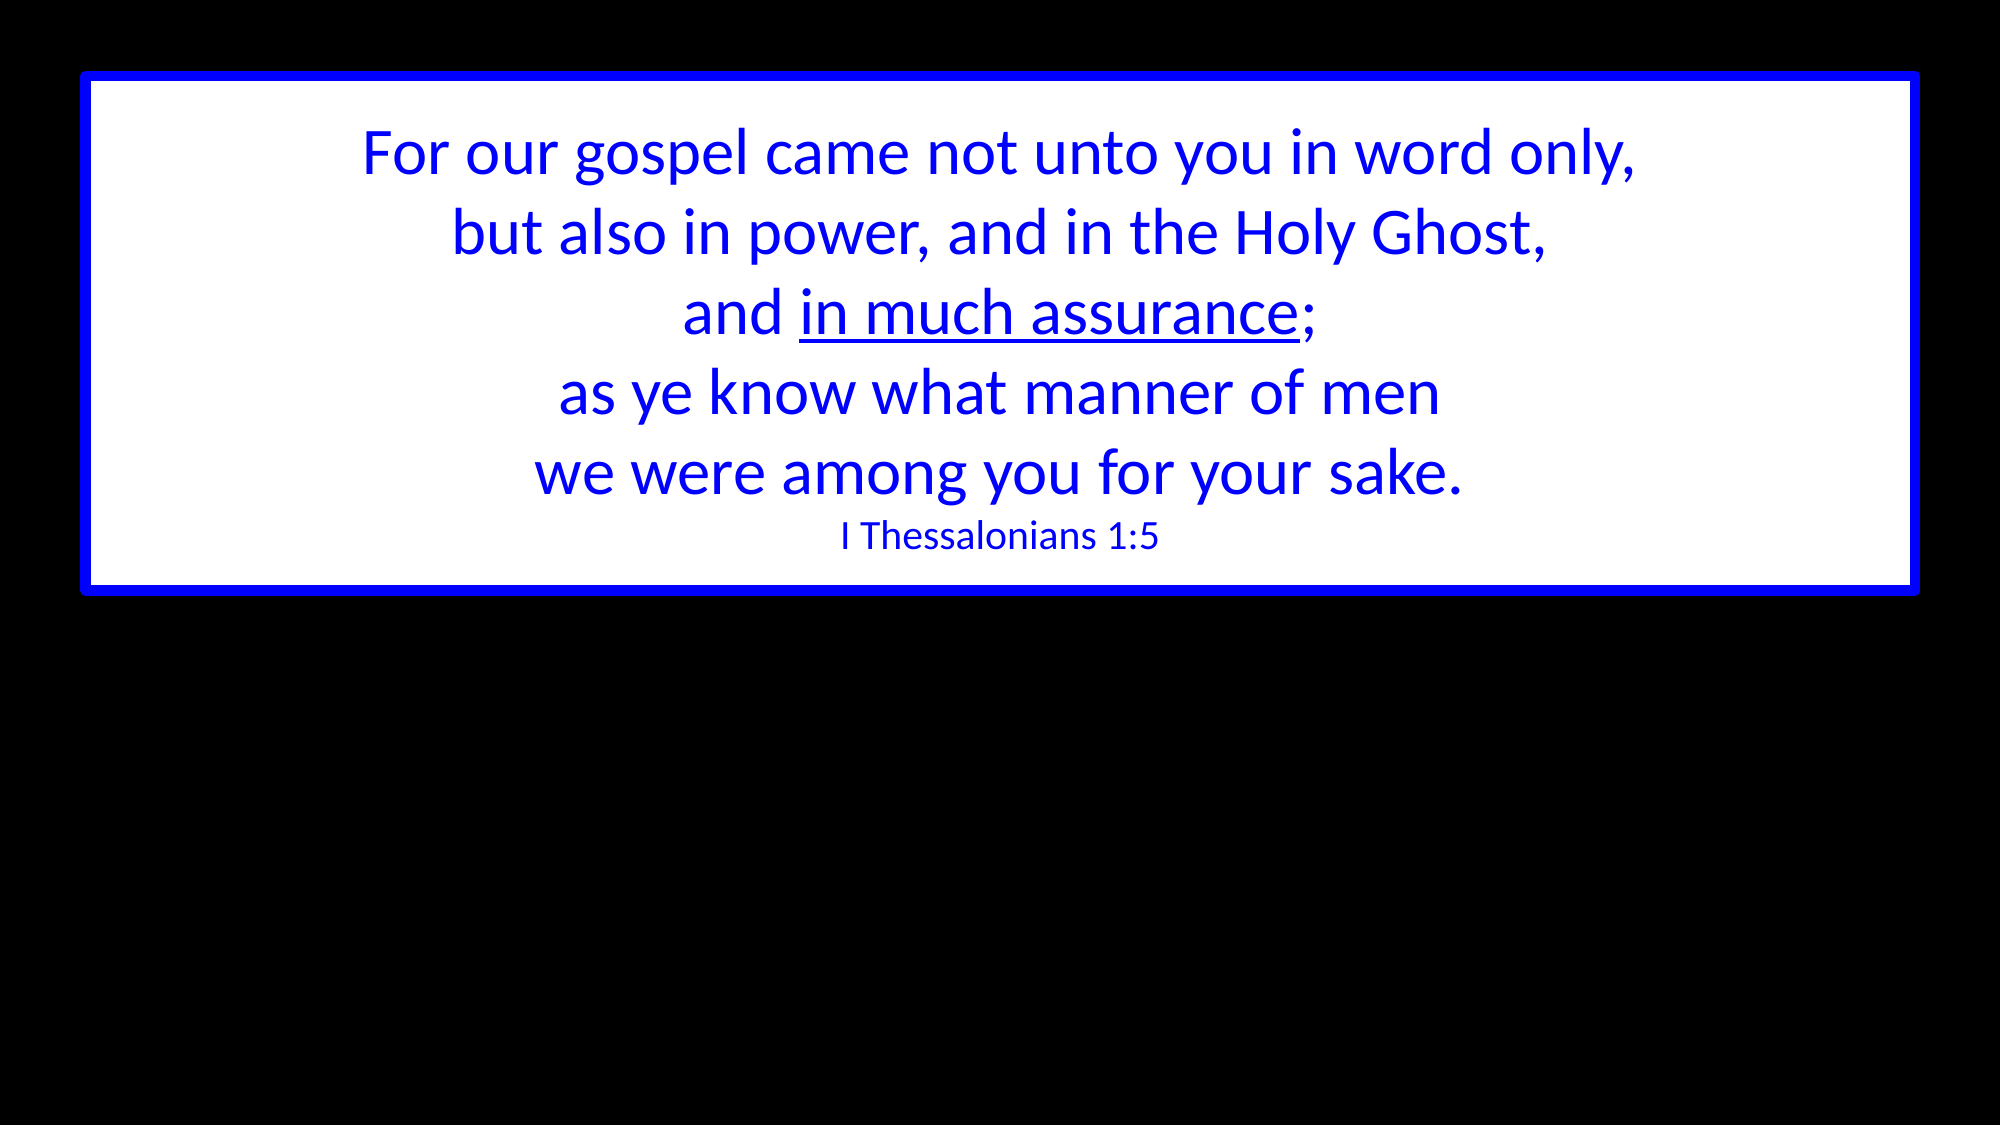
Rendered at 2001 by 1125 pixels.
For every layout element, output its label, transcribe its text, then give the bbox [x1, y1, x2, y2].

text_box For our gospel came not unto you in word only, but also in power, and in the Holy Ghost, and in much assurance; as ye know what manner of men we were among you for your sake. I Thessalonians 1:5 [85, 75, 1915, 591]
